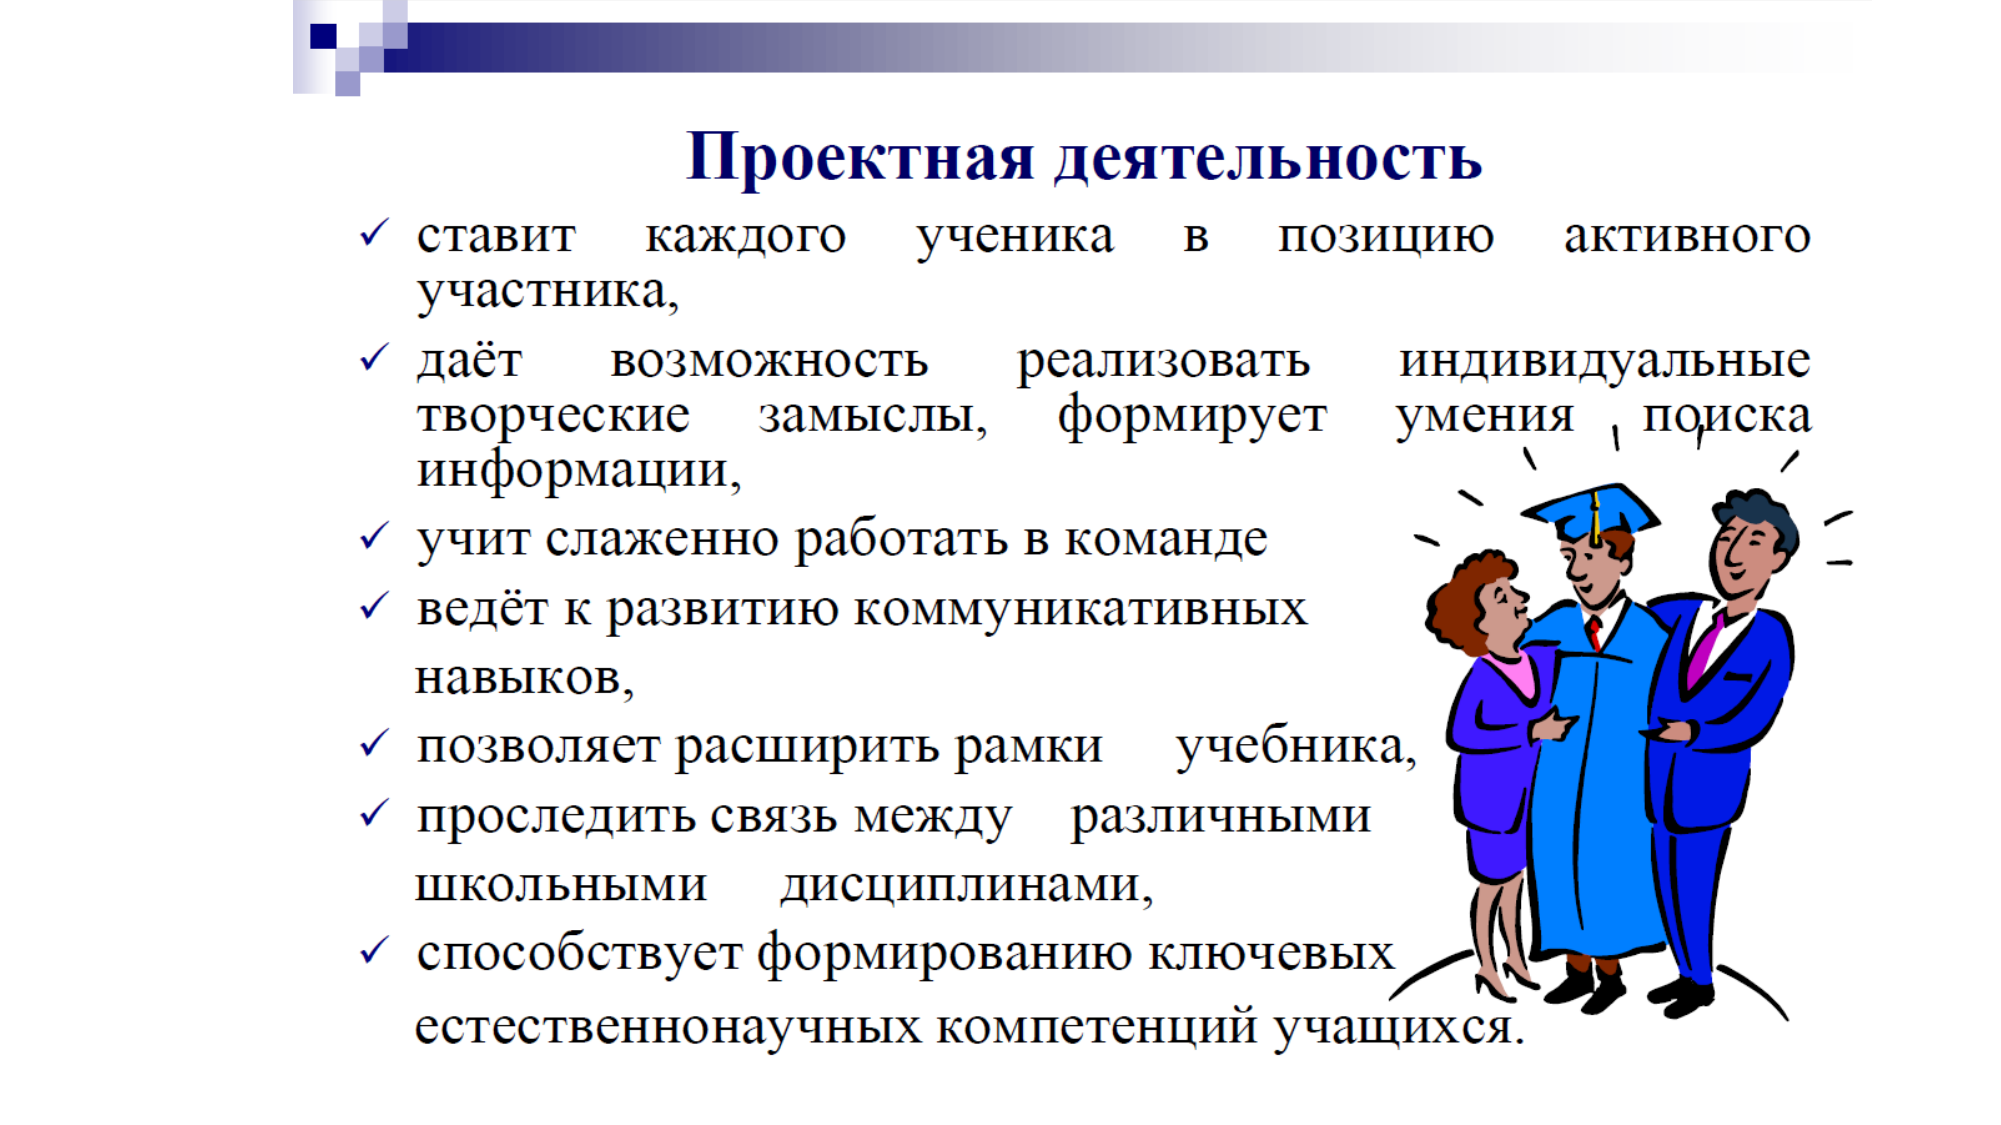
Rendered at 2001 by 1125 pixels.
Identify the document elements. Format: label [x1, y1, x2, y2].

list [293, 0, 1872, 1115]
